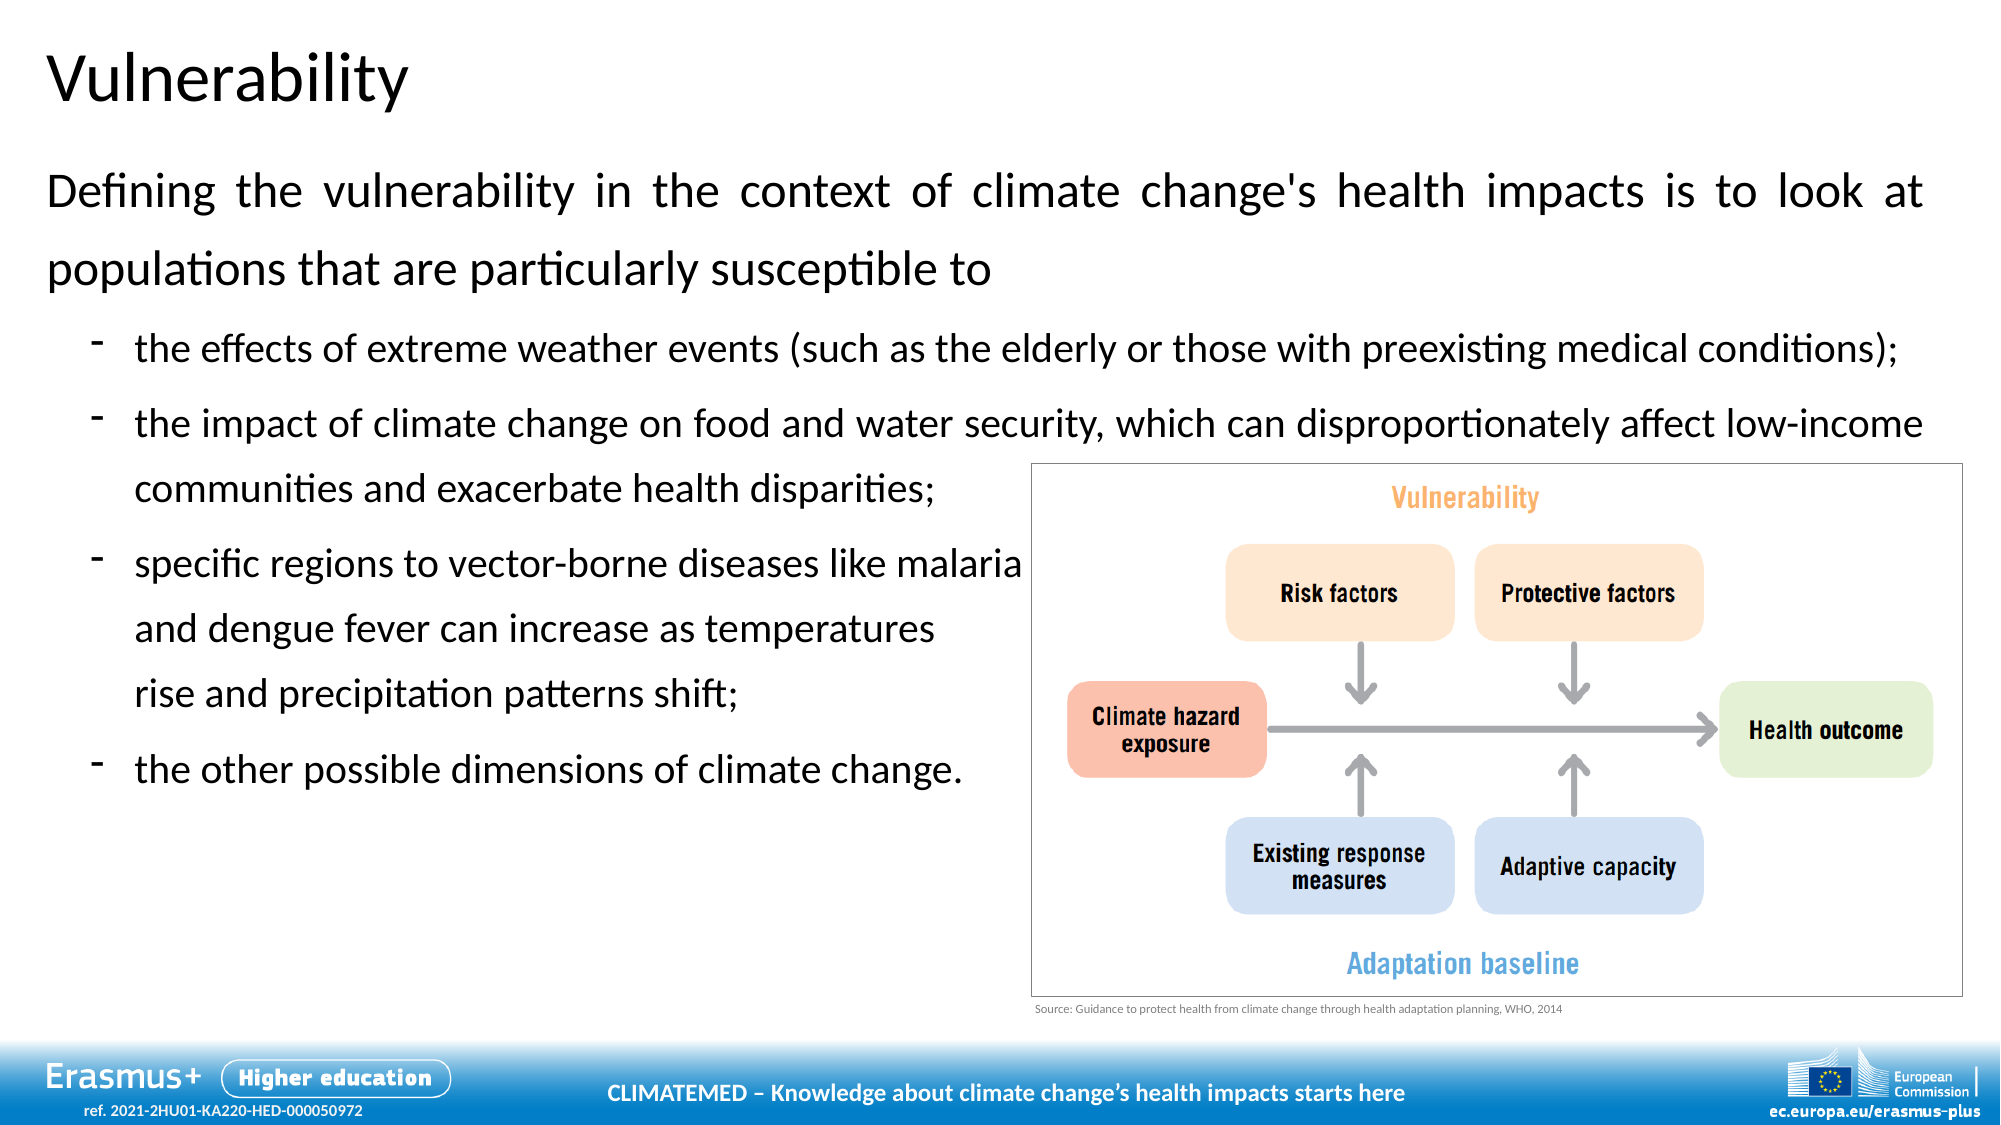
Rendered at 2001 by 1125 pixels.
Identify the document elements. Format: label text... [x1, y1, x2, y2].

picture [0, 463, 2000, 1125]
text_box Source: Guidance to protect health from climate change through health adaptation planning, WHO, 2014 [1020, 993, 1779, 1024]
list Defining the vulnerability in the context of climate change's health impacts is to look at populations that are particularly susceptible to the effects of extreme weather events (such as the elderly or those with preexisting medical conditions); the impact of climate change on food and water security, which can disproportionately affect low-income communities and exacerbate health disparities; specific regions to vector-borne diseases like malaria and dengue fever can increase as temperatures rise and precipitation patterns shift; the other possible dimensions of climate change. [31, 132, 1941, 997]
title Vulnerability [31, 25, 1984, 132]
